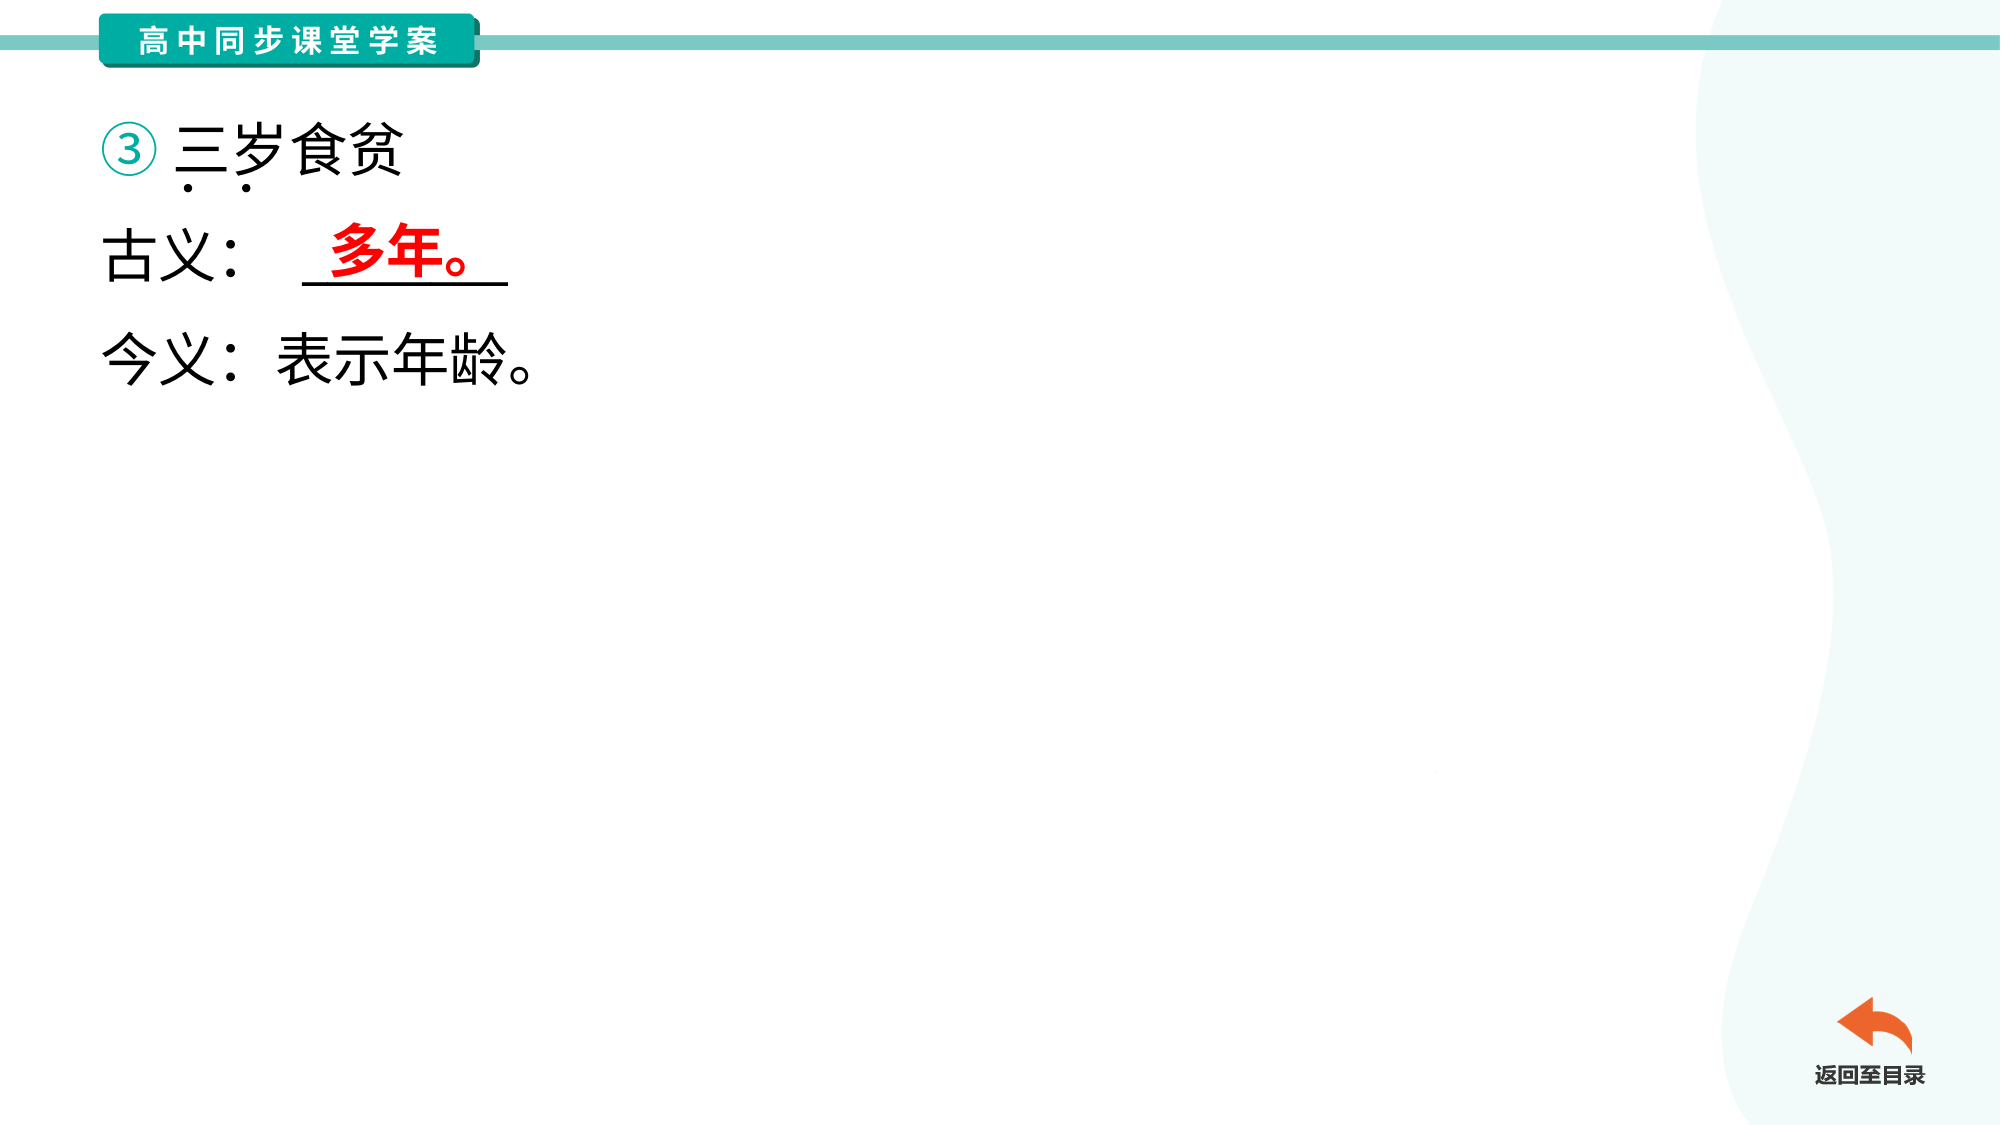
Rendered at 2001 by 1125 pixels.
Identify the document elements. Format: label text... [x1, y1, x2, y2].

text_box 多年。 [306, 178, 525, 272]
text_box ③三岁食贫 古义： ________ 今义：表示年龄。 [100, 76, 1899, 383]
picture [0, 0, 2000, 1125]
text_box [183, 183, 193, 193]
text_box [242, 183, 251, 193]
